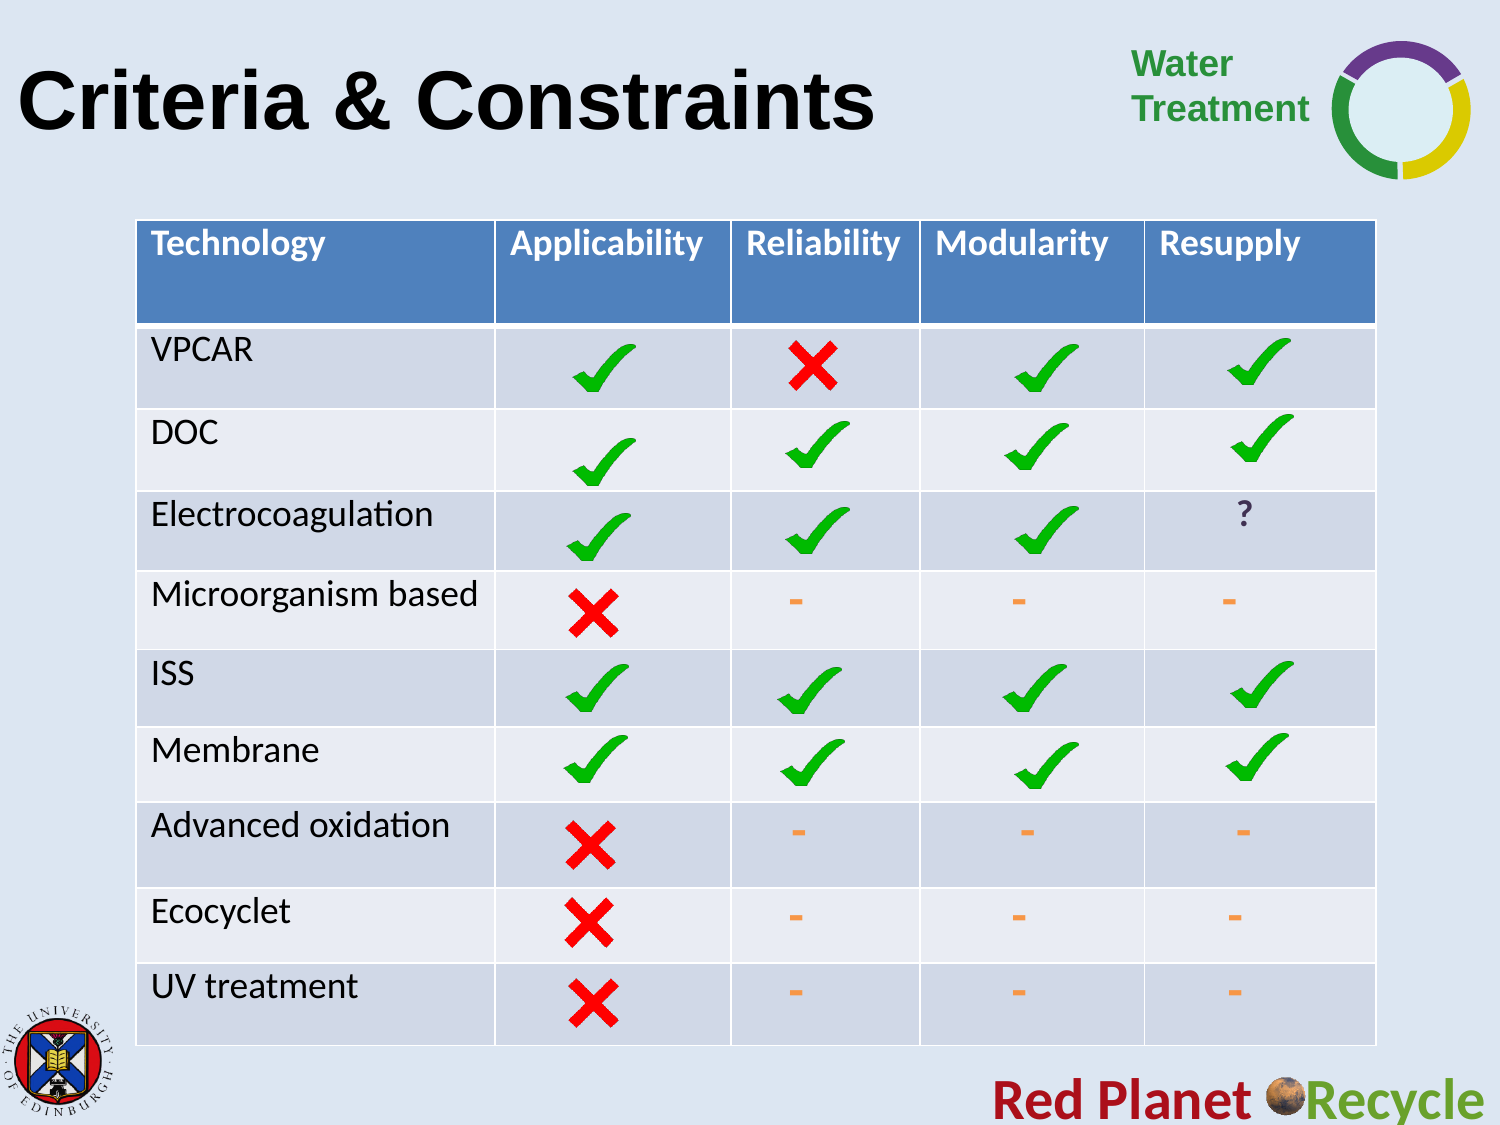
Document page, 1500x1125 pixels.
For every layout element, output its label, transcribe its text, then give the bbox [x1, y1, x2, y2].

table_cell [921, 650, 1144, 726]
table_cell [1145, 728, 1375, 801]
table_cell Ecocyclet [137, 889, 494, 962]
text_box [2, 1005, 1500, 1125]
table_cell [496, 650, 730, 726]
picture [785, 507, 850, 555]
table_cell - [732, 803, 919, 887]
picture [1014, 742, 1079, 790]
picture [1230, 660, 1295, 708]
table_cell [496, 728, 730, 801]
table_cell - [1145, 803, 1375, 887]
picture [1014, 506, 1079, 554]
table_cell - [732, 889, 919, 962]
picture [563, 817, 617, 872]
picture [572, 438, 636, 486]
text_box Criteria & Constraints [2, 38, 1110, 154]
table_cell - [921, 964, 1144, 1005]
table_cell ? [1145, 492, 1375, 570]
picture [1230, 414, 1294, 462]
text_box [0, 0, 1500, 1009]
table_cell [921, 492, 1144, 570]
picture [785, 420, 850, 468]
table_cell - [732, 572, 919, 649]
picture [565, 664, 630, 712]
picture [566, 513, 631, 561]
table_cell [1145, 410, 1375, 490]
table_cell - [1145, 964, 1375, 1005]
table_cell [496, 572, 730, 649]
picture [1002, 664, 1067, 712]
table_cell - [1145, 572, 1375, 649]
table_cell [496, 889, 730, 962]
table_header Applicability [496, 221, 730, 323]
picture [1225, 733, 1289, 781]
table_cell [496, 410, 730, 490]
picture [572, 344, 636, 392]
picture [1227, 338, 1291, 386]
table_cell Advanced oxidation [137, 803, 494, 887]
picture [561, 895, 616, 949]
picture [1004, 422, 1069, 470]
table_cell [732, 728, 919, 801]
picture [566, 585, 620, 640]
table_cell - [921, 889, 1144, 962]
picture [566, 975, 620, 1005]
table_cell [732, 329, 919, 408]
table_cell DOC [137, 410, 494, 490]
picture [563, 735, 628, 783]
table_cell Microorganism based [137, 572, 494, 649]
table_cell [732, 410, 919, 490]
table_header Modularity [921, 221, 1144, 323]
table_cell [496, 964, 730, 1005]
table_cell [921, 410, 1144, 490]
table_cell [1145, 329, 1375, 408]
table_header Technology [137, 221, 494, 323]
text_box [1115, 30, 1483, 190]
table_cell Membrane [137, 728, 494, 801]
table_cell [921, 728, 1144, 801]
table_cell - [921, 572, 1144, 649]
table_cell [732, 650, 919, 726]
table_cell Electrocoagulation [137, 492, 494, 570]
table_cell - [921, 803, 1144, 887]
table_cell VPCAR [137, 329, 494, 408]
picture [780, 738, 845, 786]
table_cell - [732, 964, 919, 1005]
table_header Resupply [1145, 221, 1375, 323]
picture [777, 667, 842, 715]
picture [785, 338, 840, 392]
table_cell [921, 329, 1144, 408]
table_cell [1145, 650, 1375, 726]
table_cell - [1145, 889, 1375, 962]
table_cell [496, 329, 730, 408]
table_cell [496, 492, 730, 570]
picture [1014, 344, 1079, 392]
table_cell ISS [137, 650, 494, 726]
table_header Reliability [732, 221, 919, 323]
table_cell [732, 492, 919, 570]
table_cell UV treatment [137, 964, 494, 1005]
table_cell [496, 803, 730, 887]
